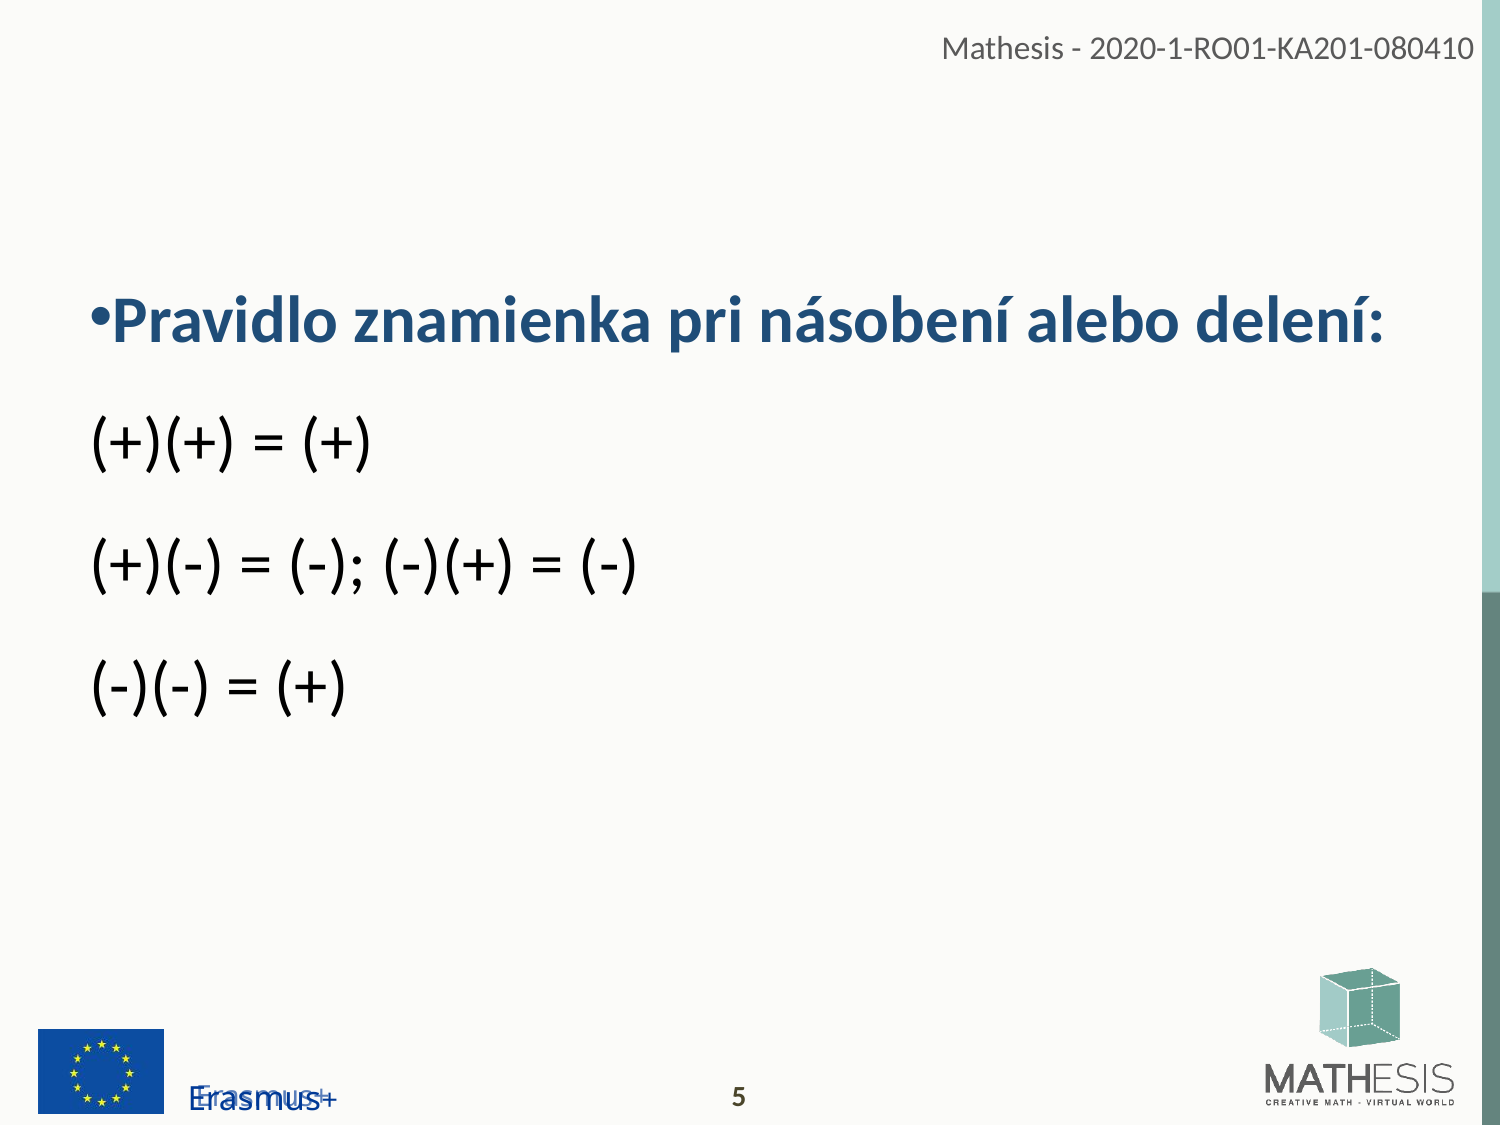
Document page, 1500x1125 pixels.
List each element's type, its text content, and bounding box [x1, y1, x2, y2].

list Pravidlo znamienka pri násobení alebo delení: (+)(+) = (+) (+)(-) = (-); (-)(+) = (-) (-)(-) = (+) [75, 262, 1425, 1005]
picture [38, 1029, 164, 1114]
